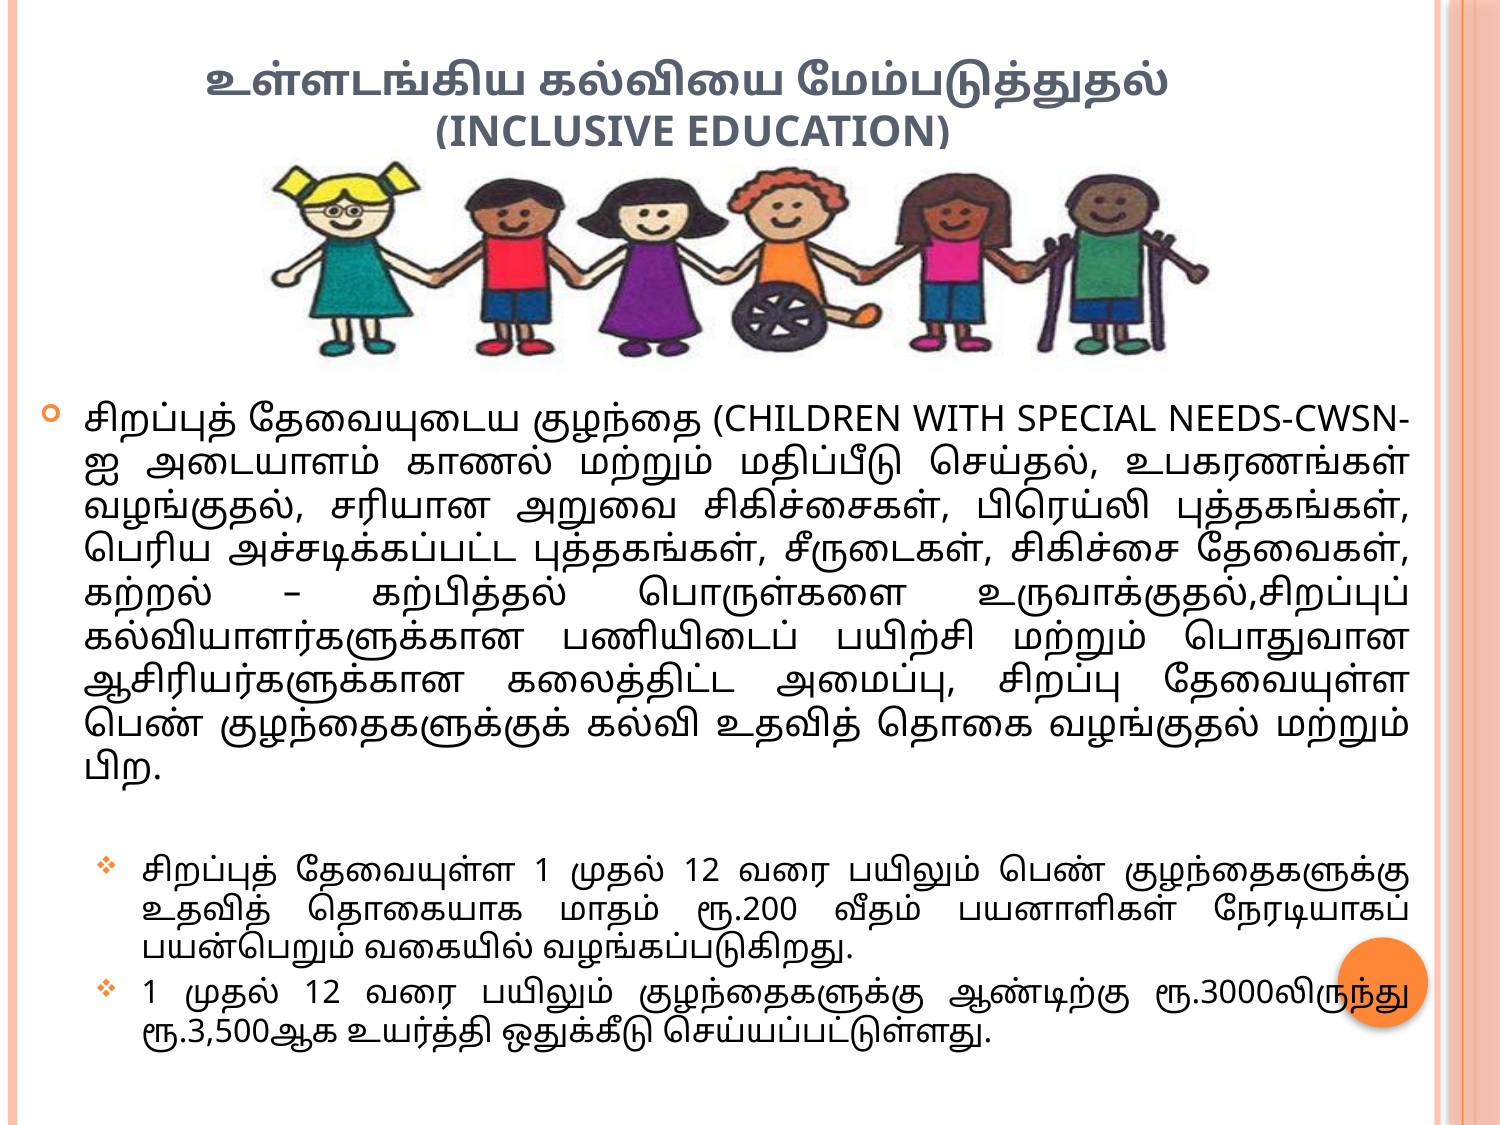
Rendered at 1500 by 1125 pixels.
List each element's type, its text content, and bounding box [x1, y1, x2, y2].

title உள்ளடங்கிய கல்வியை மேம்படுத்துதல் (INCLUSIVE EDUCATION) [75, 45, 1300, 163]
picture [261, 149, 1213, 376]
list சிறப்புத் தேவையுடைய குழந்தை (CHILDREN WITH SPECIAL NEEDS-CWSN-ஐ அடையாளம் காணல் மற்றும் மதிப்பீடு செய்தல், உபகரணங்கள் வழங்குதல், சரியான அறுவை சிகிச்சைகள், பிரெய்லி புத்தகங்கள், பெரிய அச்சடிக்கப்பட்ட புத்தகங்கள், சீருடைகள், சிகிச்சை தேவைகள், கற்றல் – கற்பித்தல் பொருள்களை உருவாக்குதல்,சிறப்புப் கல்வியாளர்களுக்கான பணியிடைப் பயிற்சி மற்றும் பொதுவான ஆசிரியர்களுக்கான கலைத்திட்ட அமைப்பு, சிறப்பு தேவையுள்ள பெண் குழந்தைகளுக்குக் கல்வி உதவித் தொகை வழங்குதல் மற்றும் பிற. சிறப்புத் தேவையுள்ள 1 முதல் 12 வரை பயிலும் பெண் குழந்தைகளுக்கு உதவித் தொகையாக மாதம் ரூ.200 வீதம் பயனாளிகள் நேரடியாகப் பயன்பெறும் வகையில் வழங்கப்படுகிறது. 1 முதல் 12 வரை பயிலும் குழந்தைகளுக்கு ஆண்டிற்கு ரூ.3000லிருந்து ரூ.3,500ஆக உயர்த்தி ஒதுக்கீடு செய்யப்பட்டுள்ளது. [24, 387, 1425, 1062]
